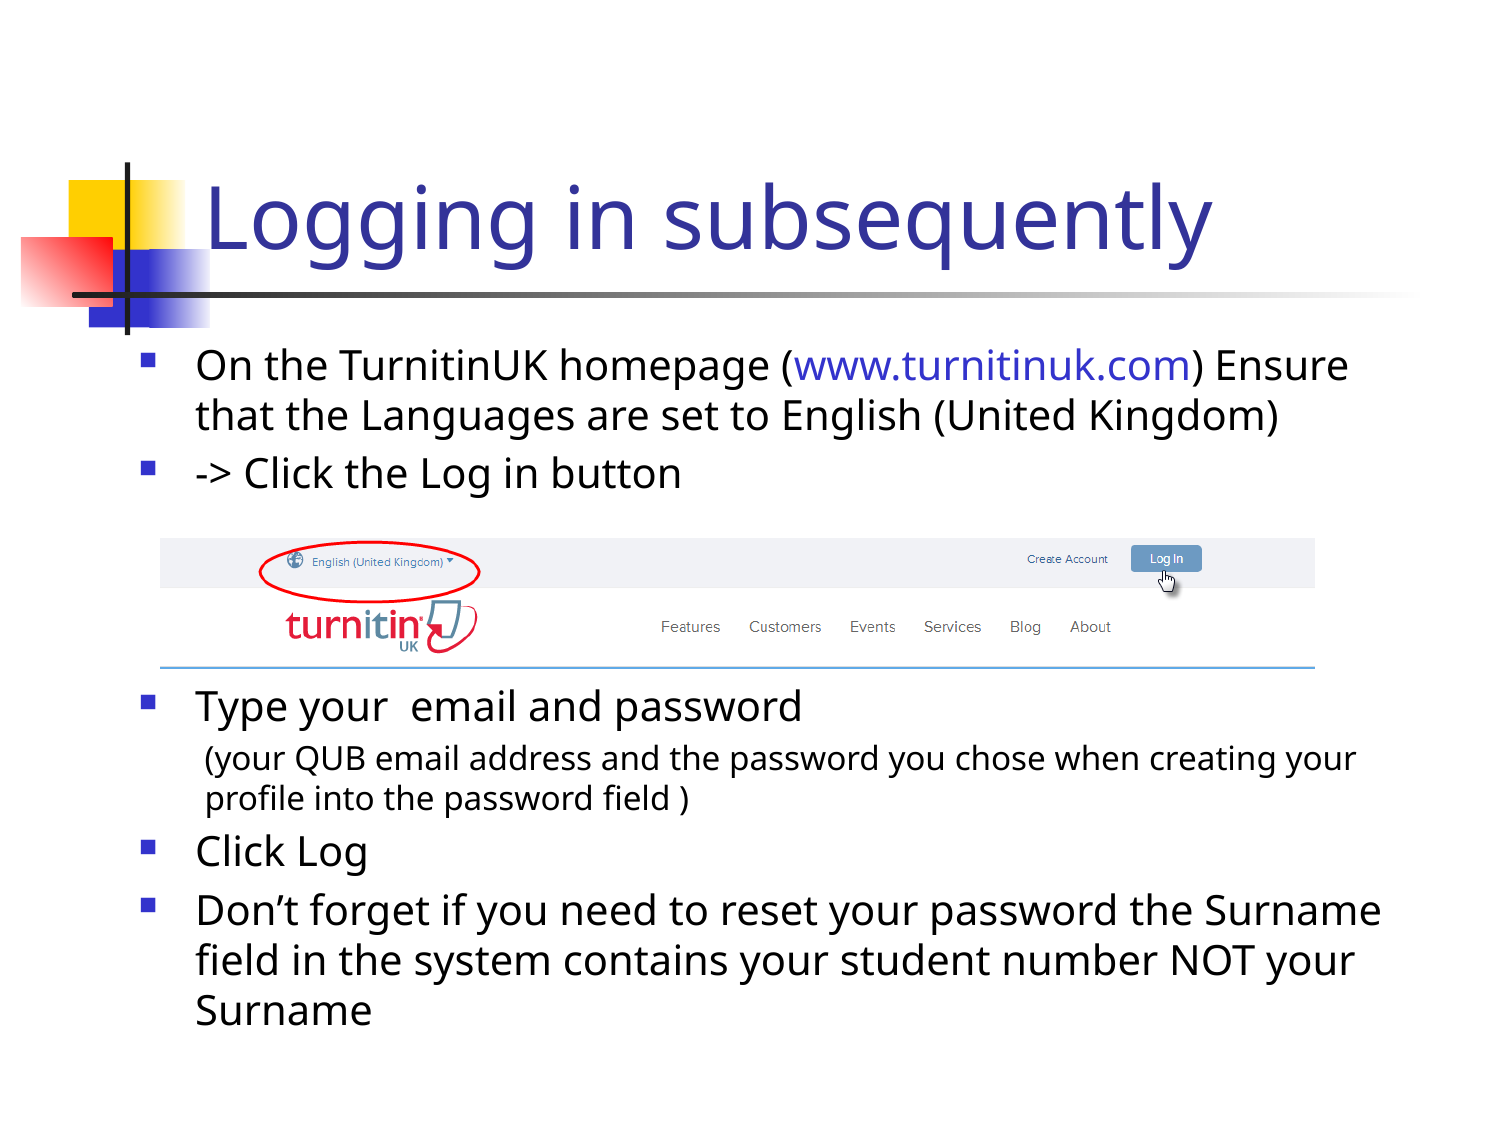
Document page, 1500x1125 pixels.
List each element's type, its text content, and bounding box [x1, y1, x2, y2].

picture [160, 538, 1316, 669]
title Logging in subsequently [188, 34, 1468, 276]
list On the TurnitinUK homepage (www.turnitinuk.com) Ensure that the Languages are set to English (United Kingdom) -> Click the Log in button Type your email and password (your QUB email address and the password you chose when creating your profile into the password field ) Click Log Don’t forget if you need to reset your password the Surname field in the system contains your student number NOT your Surname [123, 330, 1436, 1007]
